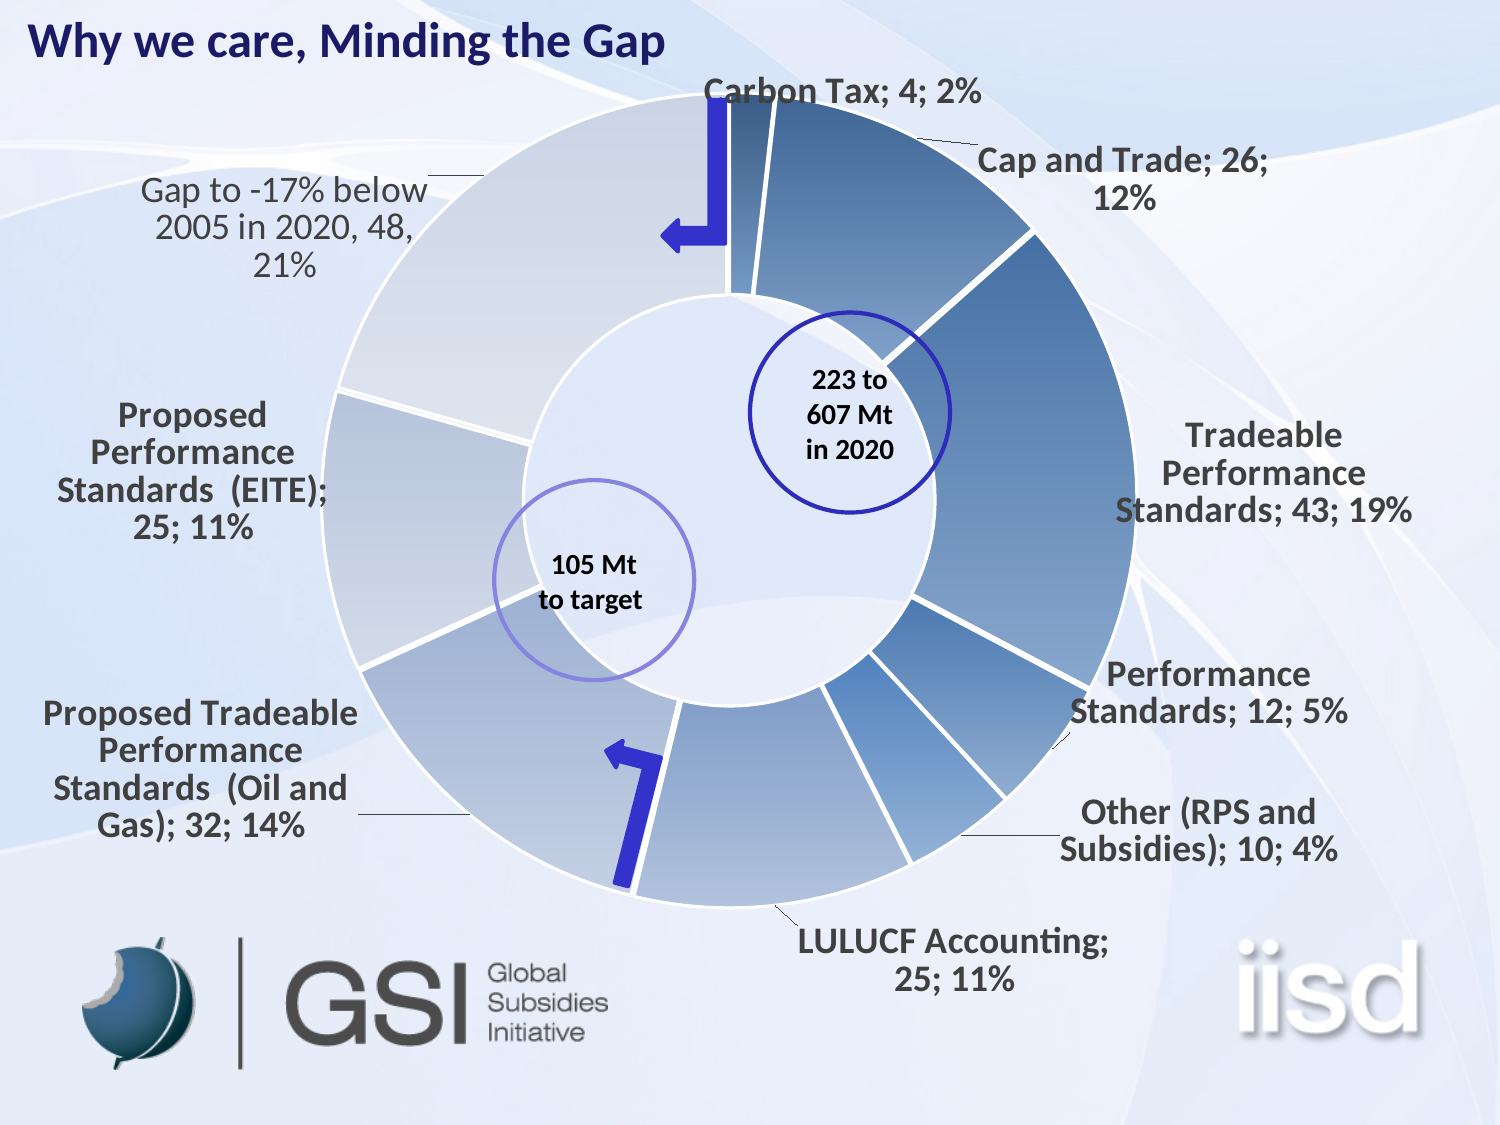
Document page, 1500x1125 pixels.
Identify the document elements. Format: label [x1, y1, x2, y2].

chart [0, 37, 1476, 1081]
picture [0, 0, 1500, 1125]
